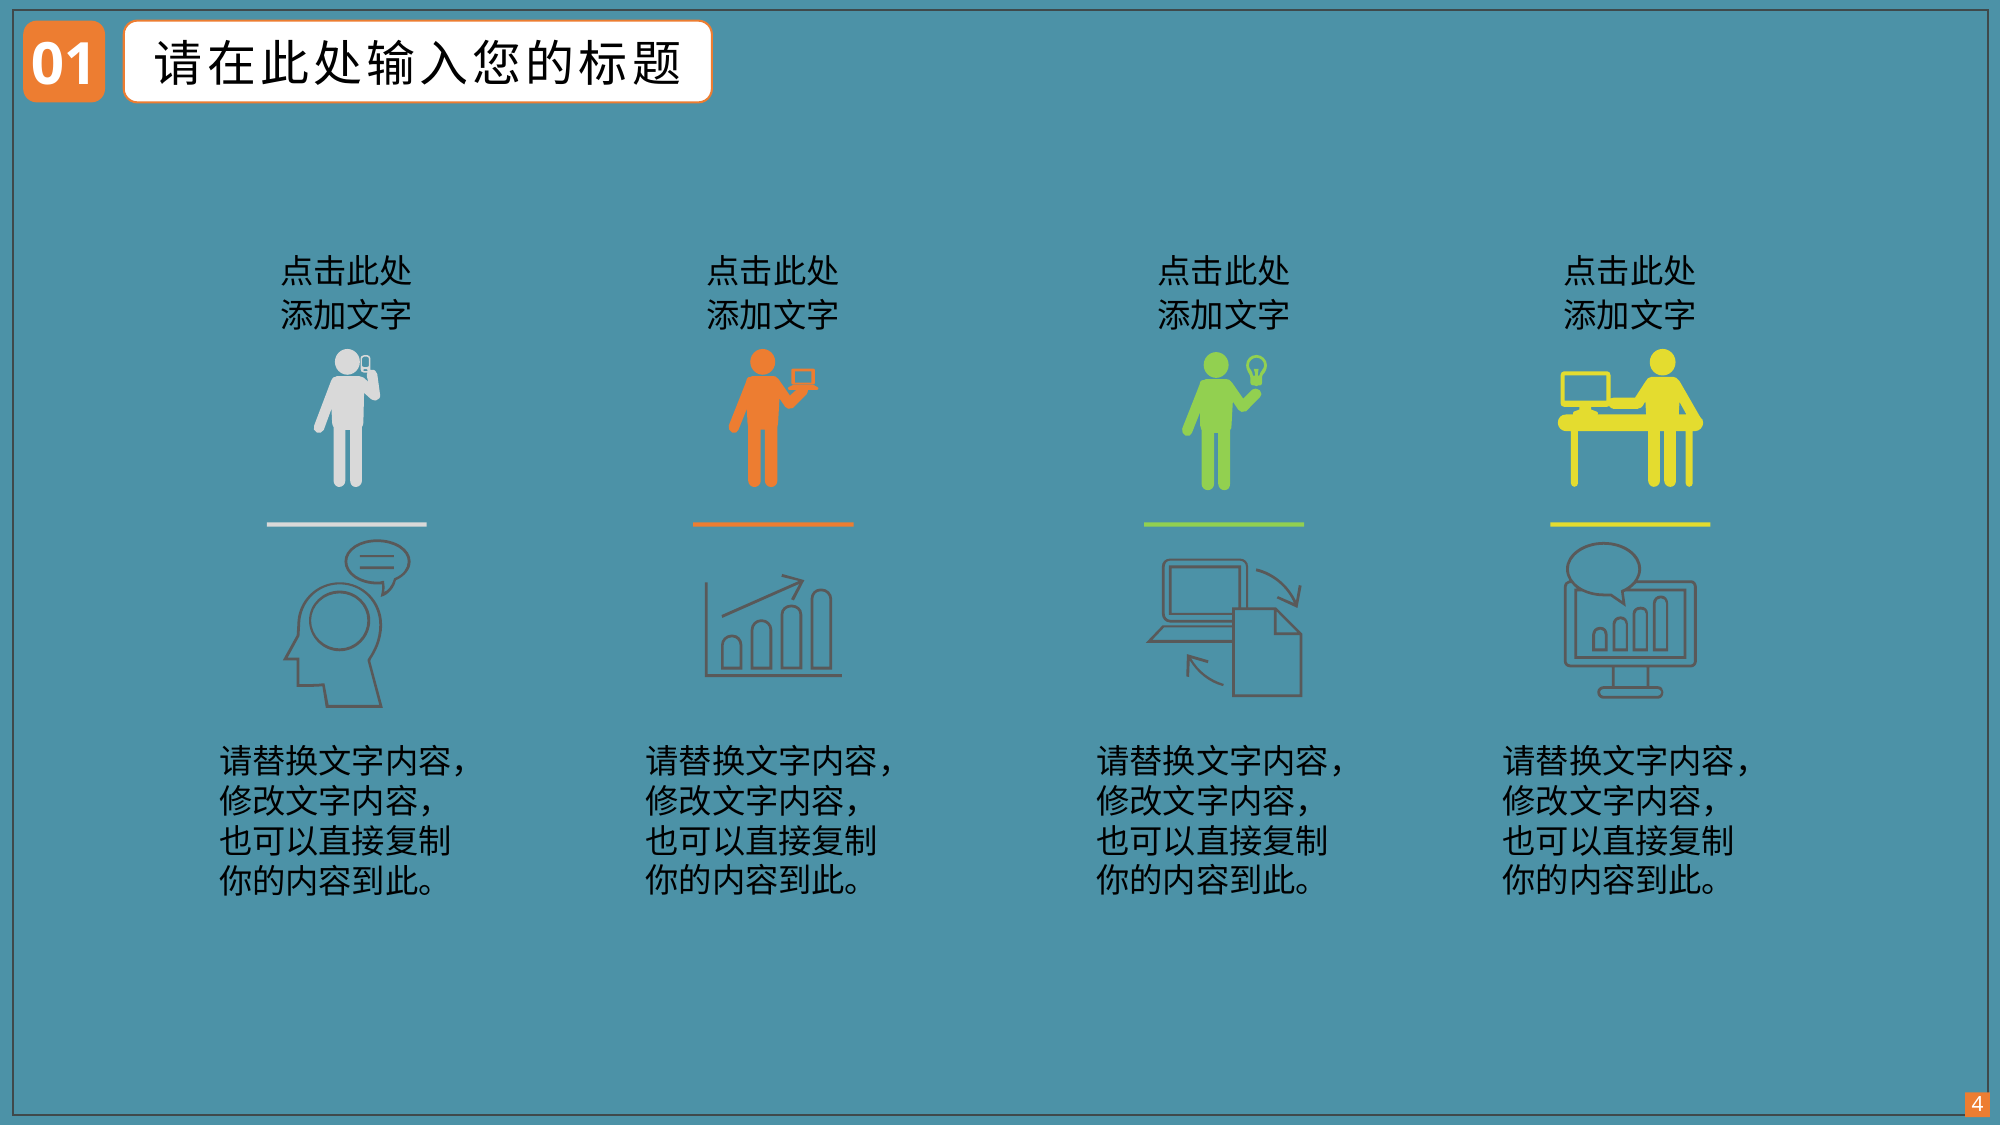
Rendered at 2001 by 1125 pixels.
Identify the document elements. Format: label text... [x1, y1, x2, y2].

text_box 请替换文字内容，修改文字内容，也可以直接复制你的内容到此。 [630, 732, 917, 984]
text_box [312, 348, 381, 487]
text_box 点击此处添加文字 [683, 239, 863, 334]
text_box [266, 522, 427, 527]
text_box 请替换文字内容，修改文字内容，也可以直接复制你的内容到此。 [1487, 732, 1774, 984]
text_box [1557, 348, 1704, 487]
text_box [1181, 352, 1267, 491]
text_box 点击此处添加文字 [1134, 239, 1314, 334]
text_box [728, 348, 819, 487]
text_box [704, 573, 842, 677]
text_box [1550, 522, 1711, 527]
text_box 4 [1944, 1091, 2000, 1118]
text_box 点击此处添加文字 [1540, 239, 1720, 334]
text_box [693, 522, 854, 527]
text_box 请替换文字内容，修改文字内容，也可以直接复制你的内容到此。 [1081, 732, 1367, 984]
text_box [282, 539, 411, 708]
text_box 请替换文字内容，修改文字内容，也可以直接复制你的内容到此。 [203, 732, 490, 984]
text_box [1144, 522, 1305, 527]
text_box 点击此处添加文字 [257, 239, 437, 334]
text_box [1145, 558, 1303, 698]
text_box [1563, 541, 1697, 699]
text_box [12, 9, 1989, 1116]
